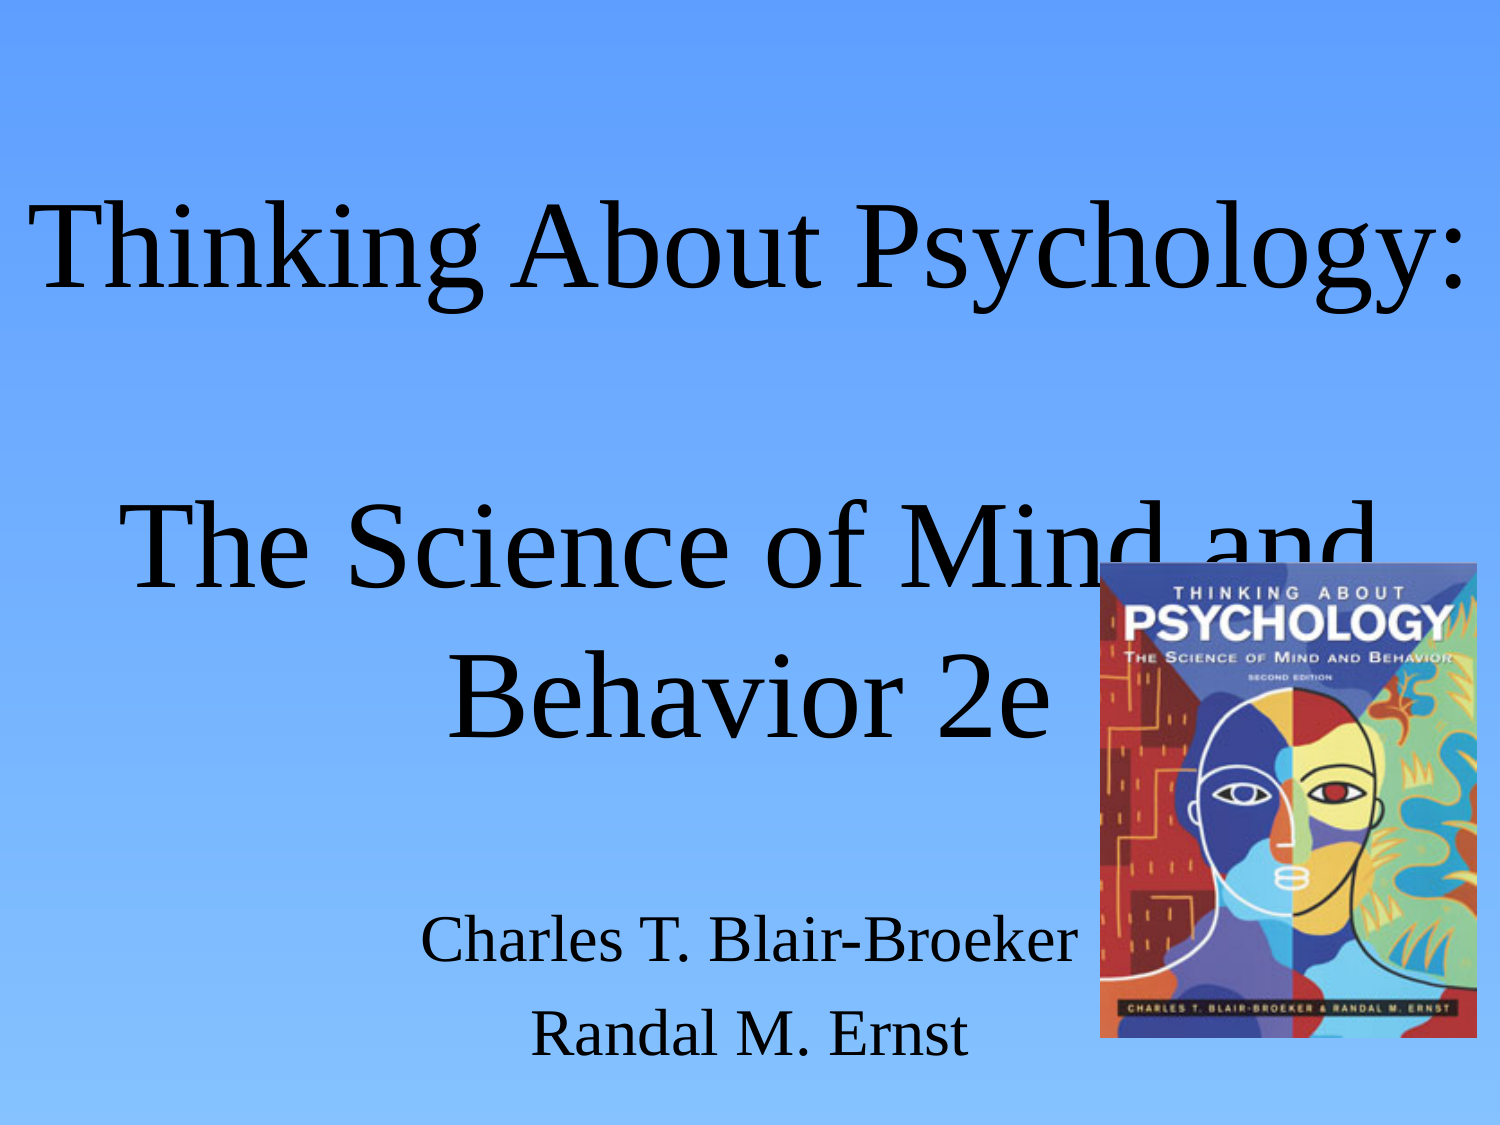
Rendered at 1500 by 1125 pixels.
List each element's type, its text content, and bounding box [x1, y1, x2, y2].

picture [1099, 562, 1477, 1038]
title Thinking About Psychology: The Science of Mind and Behavior 2e [0, 49, 1500, 876]
subtitle Charles T. Blair-Broeker Randal M. Ernst [224, 887, 1276, 1088]
